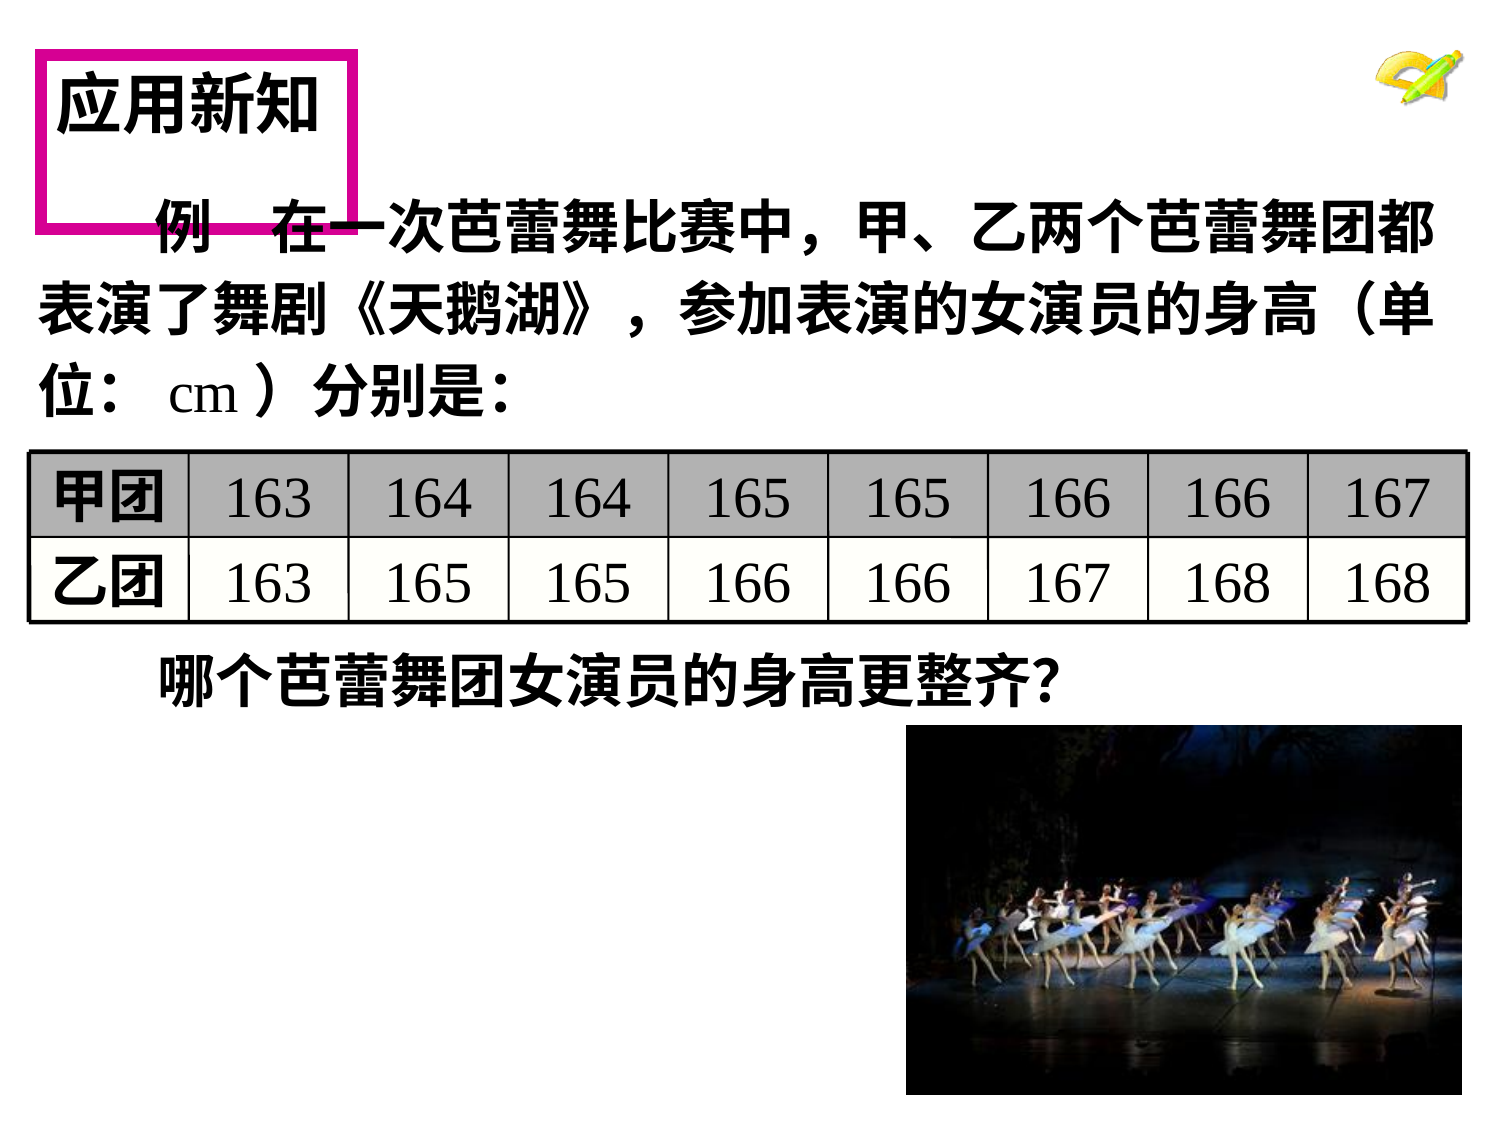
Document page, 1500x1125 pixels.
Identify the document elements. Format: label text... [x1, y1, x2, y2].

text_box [28, 451, 1469, 623]
picture [1371, 25, 1470, 124]
text_box 哪个芭蕾舞团女演员的身高更整齐？ [26, 637, 1222, 722]
picture [906, 724, 1462, 1095]
text_box 例 在一次芭蕾舞比赛中，甲、乙两个芭蕾舞团都 表演了舞剧《天鹅湖》，参加表演的女演员的身高（单 位：cm）分别是： [22, 183, 1500, 432]
text_box 应用新知 [41, 54, 353, 183]
